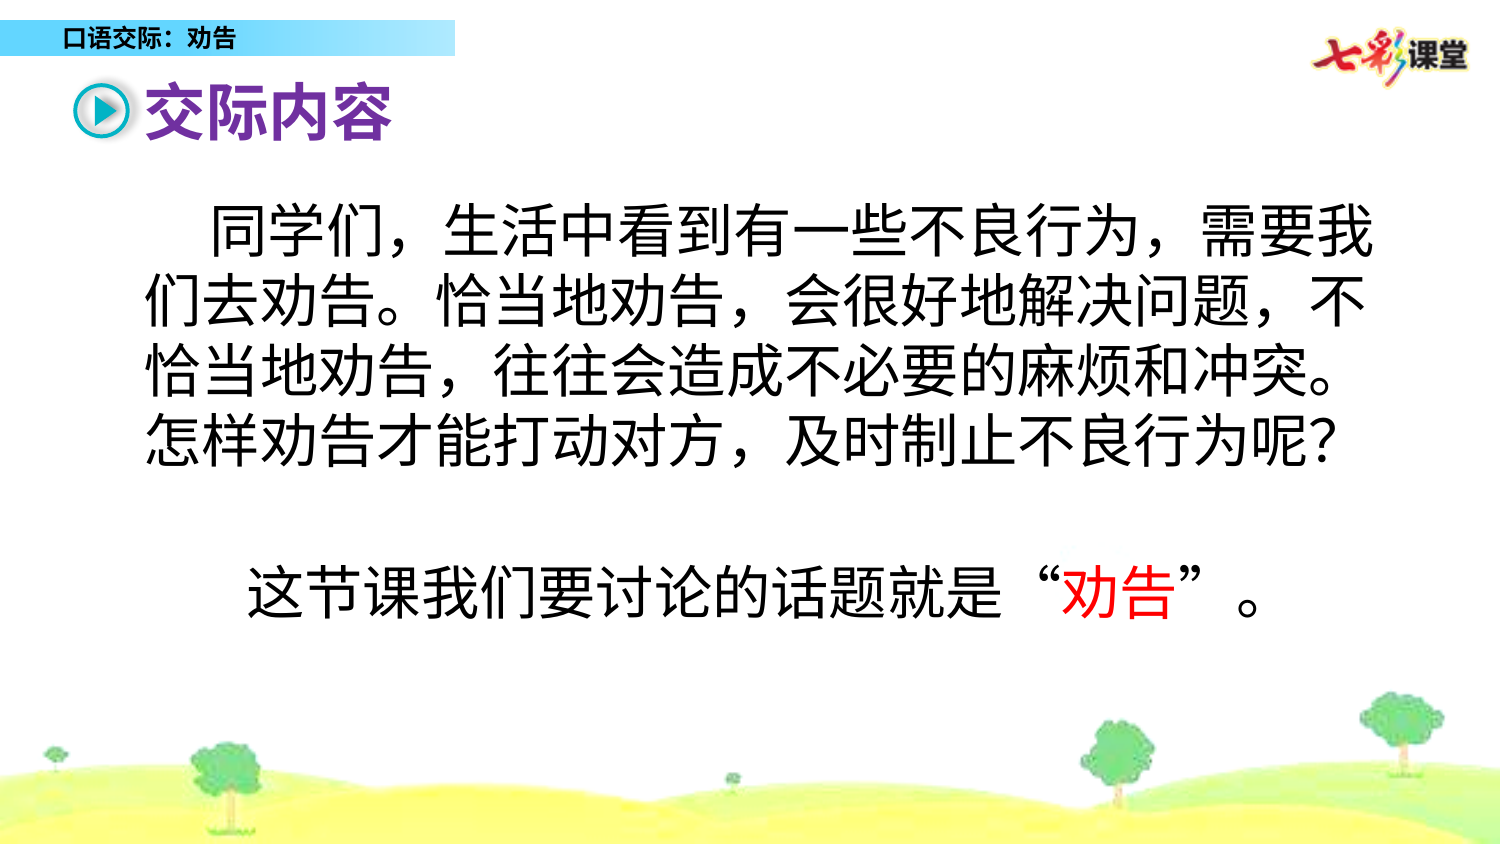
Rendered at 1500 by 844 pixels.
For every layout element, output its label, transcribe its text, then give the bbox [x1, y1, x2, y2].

text_box [71, 81, 132, 141]
text_box 这节课我们要讨论的话题就是“劝告”。 [165, 548, 1383, 634]
text_box 同学们，生活中看到有一些不良行为，需要我们去劝告。恰当地劝告，会很好地解决问题，不恰当地劝告，往往会造成不必要的麻烦和冲突。怎样劝告才能打动对方，及时制止不良行为呢？ [132, 188, 1416, 547]
text_box 交际内容 [132, 67, 431, 154]
picture [1308, 14, 1477, 95]
